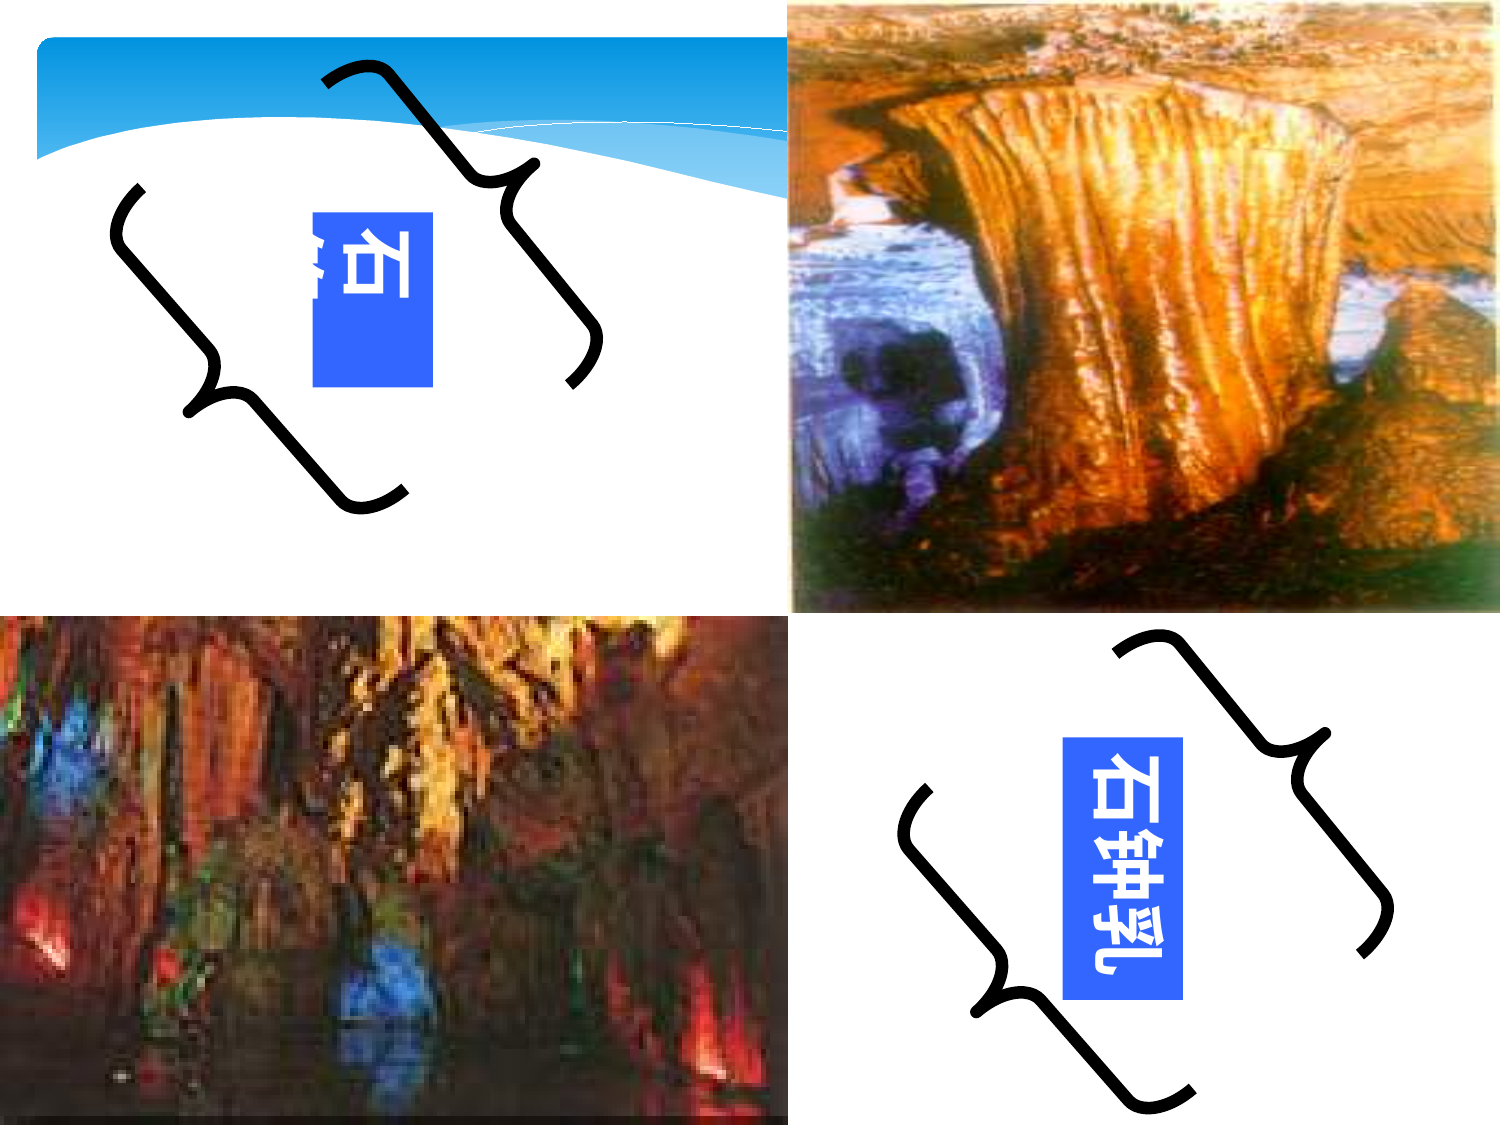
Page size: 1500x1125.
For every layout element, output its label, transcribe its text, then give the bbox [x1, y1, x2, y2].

text_box 石笋 [312, 212, 433, 388]
text_box 石钟乳 [1062, 737, 1183, 1000]
picture [0, 615, 788, 1125]
text_box [1115, 635, 1388, 955]
text_box [116, 187, 406, 509]
text_box [903, 787, 1193, 1109]
text_box [324, 65, 597, 386]
picture [787, 0, 1500, 613]
picture [344, 60, 387, 67]
